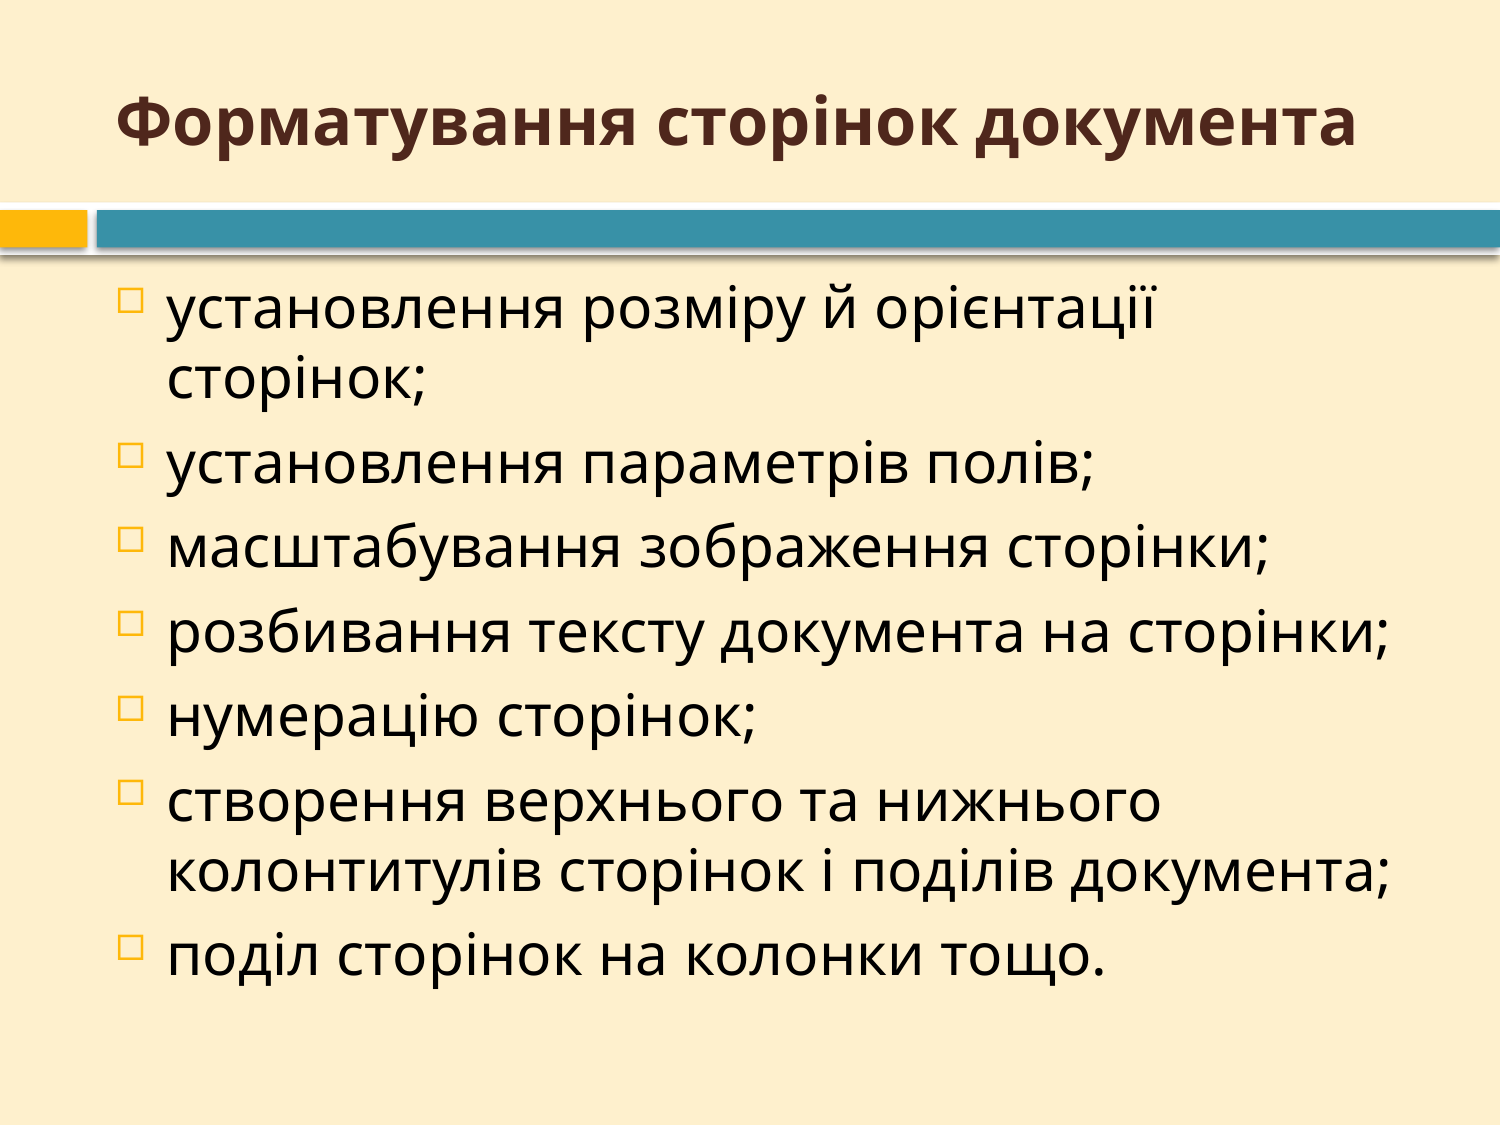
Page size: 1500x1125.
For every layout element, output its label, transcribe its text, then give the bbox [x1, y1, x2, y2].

list установлення розміру й орієнтації сторінок; установлення параметрів полів; масштабування зображення сторінки; розбивання тексту документа на сторінки; нумерацію сторінок; створення верхнього та нижнього колонтитулів сторінок і поділів документа; поділ сторінок на колонки тощо. [100, 262, 1438, 1000]
title Форматування сторінок документа [100, 37, 1438, 200]
